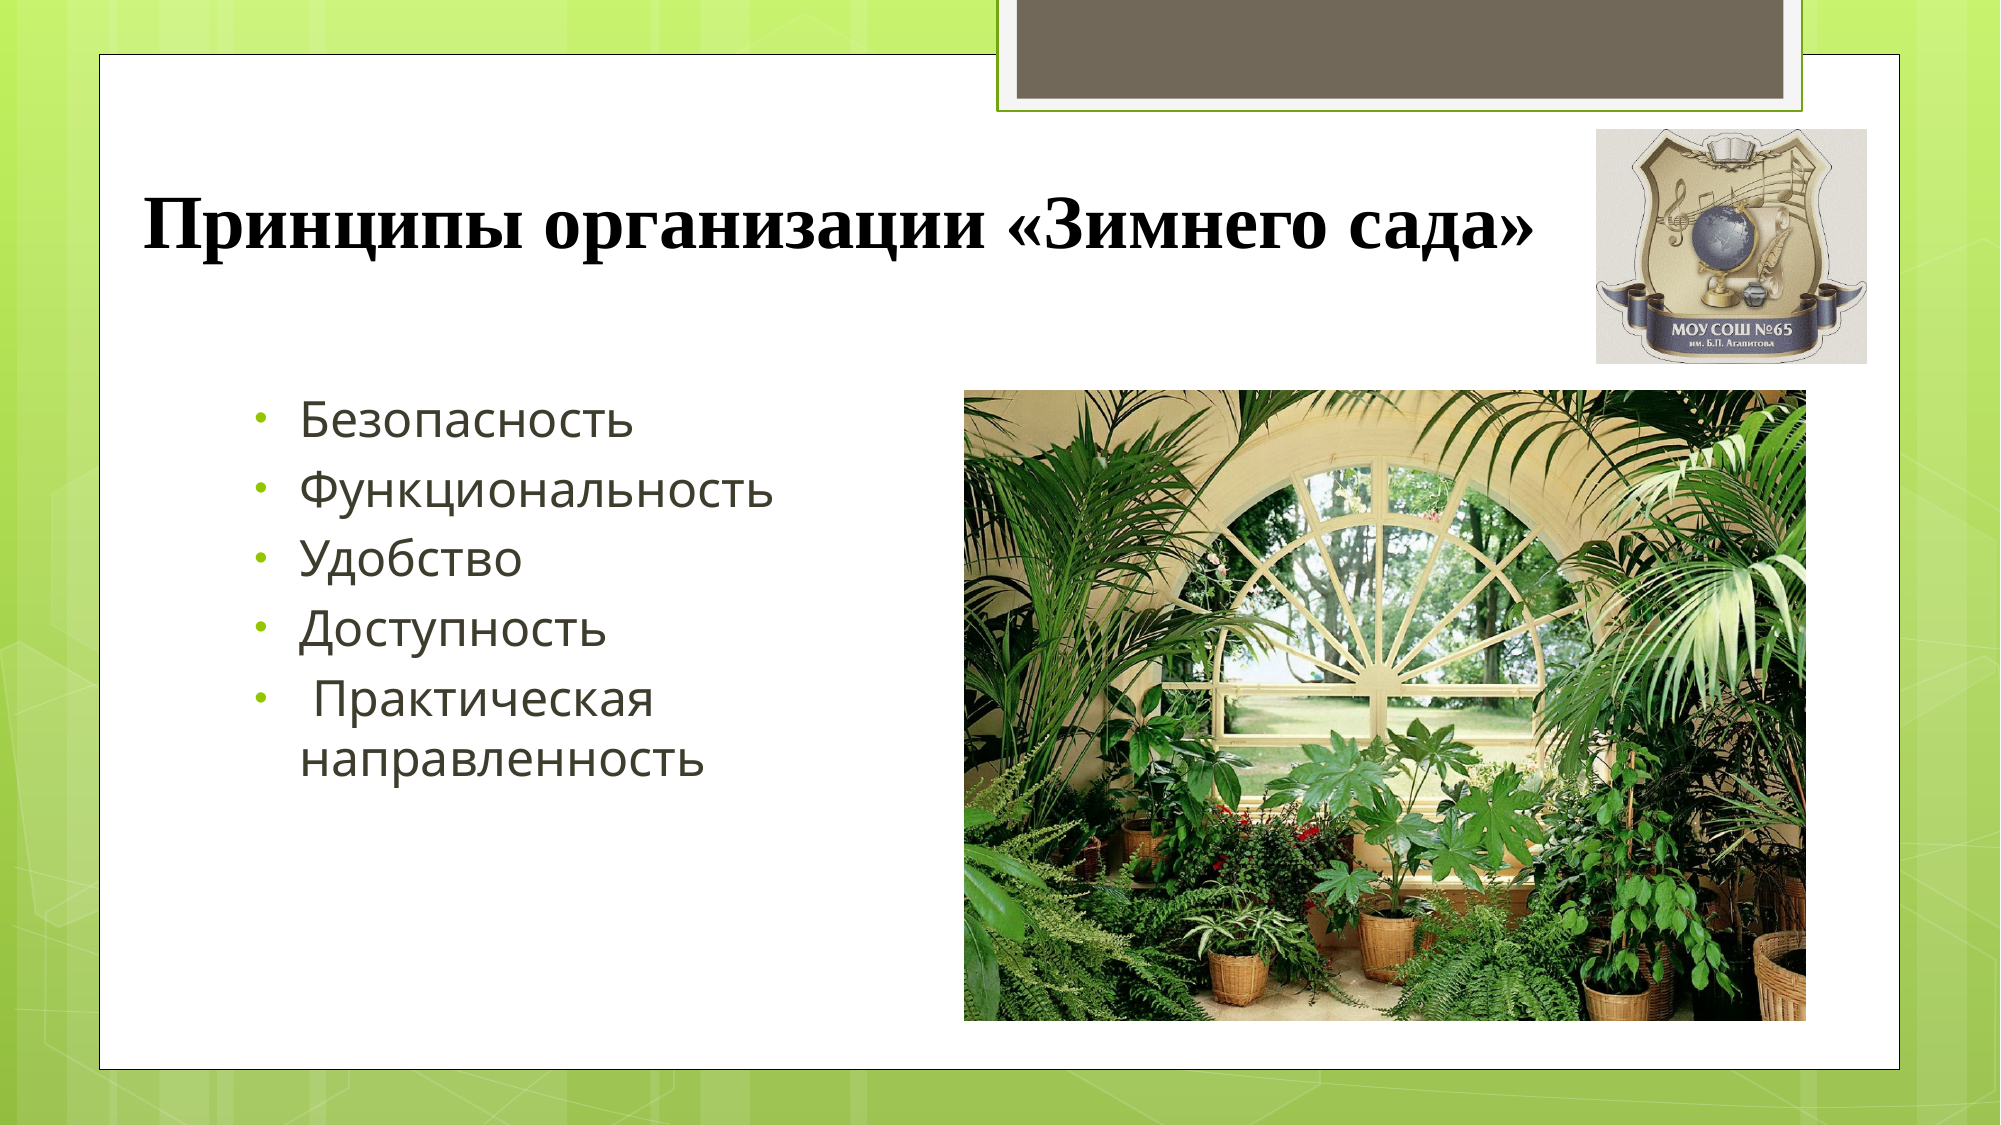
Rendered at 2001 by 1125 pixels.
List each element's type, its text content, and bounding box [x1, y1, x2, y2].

picture [1596, 129, 1867, 364]
list Безопасность Функциональность Удобство Доступность Практическая направленность [228, 379, 976, 953]
title Принципы организации «Зимнего сада» [128, 84, 1665, 272]
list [964, 389, 1806, 1021]
